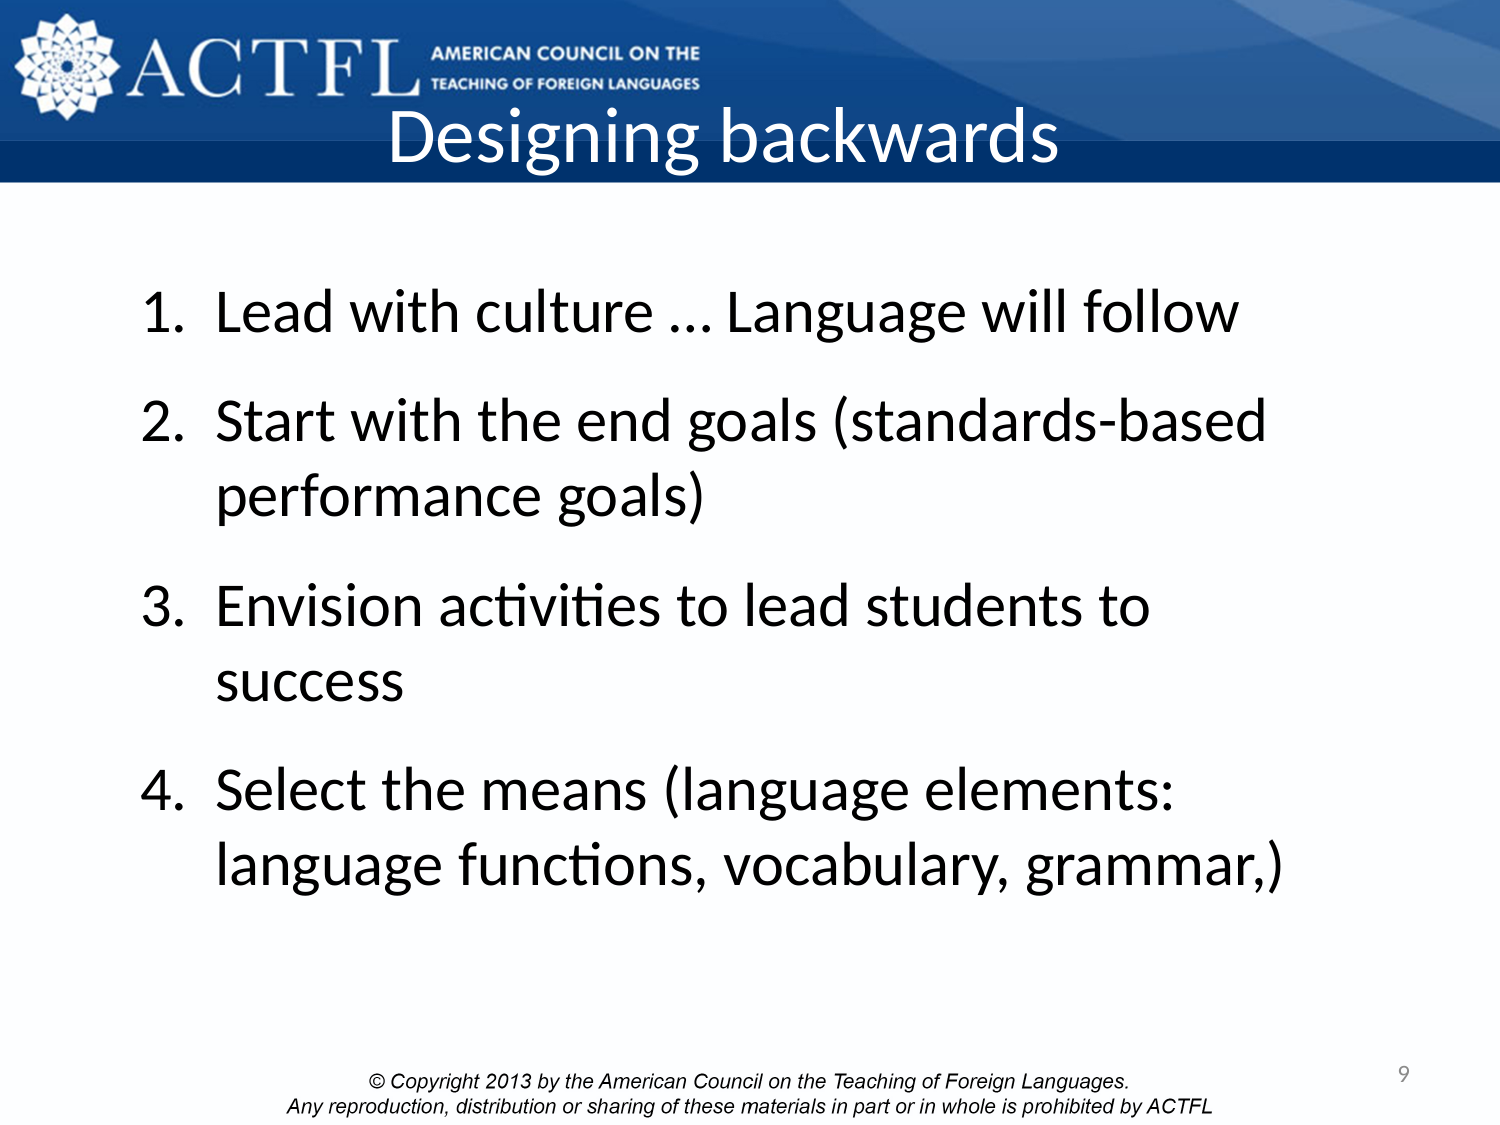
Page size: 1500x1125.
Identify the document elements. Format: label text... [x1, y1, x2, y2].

slide_number 9 [1074, 1042, 1425, 1103]
list Lead with culture … Language will follow Start with the end goals (standards-based performance goals) Envision activities to lead students to success Select the means (language elements: language functions, vocabulary, grammar,) [125, 262, 1373, 990]
picture [0, 0, 1500, 1125]
title Designing backwards [110, 37, 1338, 225]
